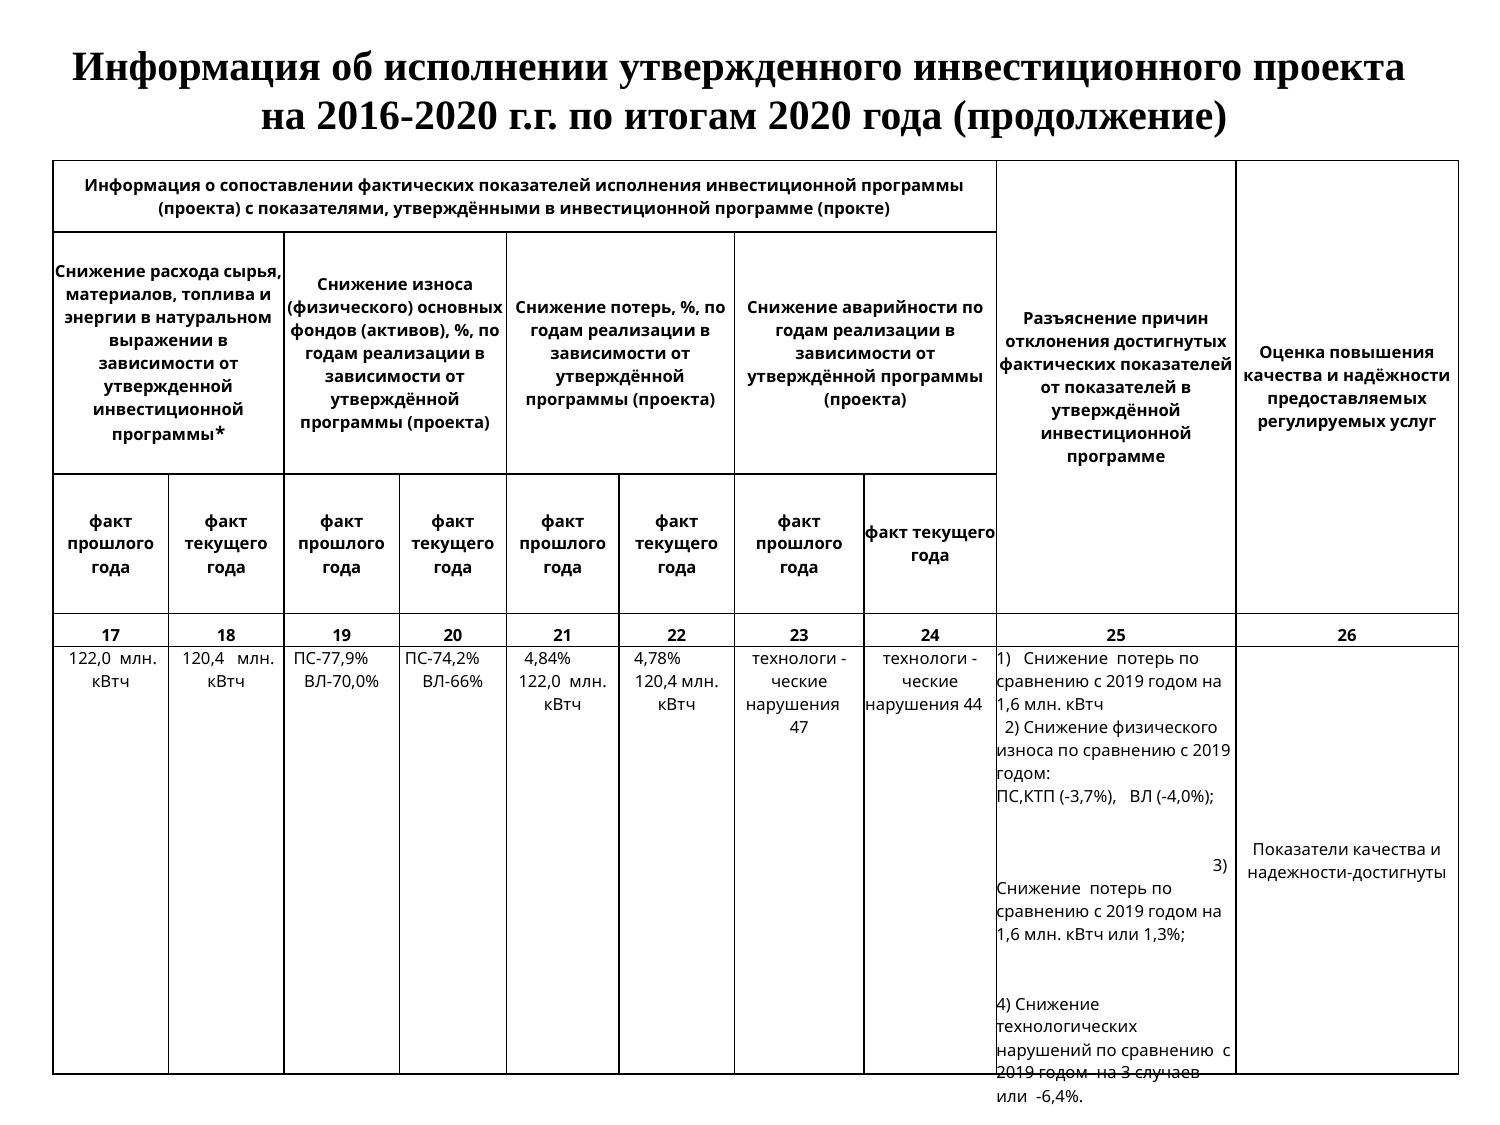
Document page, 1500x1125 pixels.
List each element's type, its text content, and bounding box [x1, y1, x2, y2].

table_header Оценка повышения качества и надёжности предоставляемых регулируемых услуг [1237, 161, 1458, 613]
table_cell 4,84% 122,0 млн. кВтч [507, 647, 618, 1073]
table_cell ПС-77,9% ВЛ-70,0% [285, 647, 399, 1073]
table_cell факт текущего года [620, 475, 734, 613]
table_header Разъяснение причин отклонения достигнутых фактических показателей от показателей в утверждённой инвестиционной программе [997, 161, 1235, 613]
table_cell факт прошлого года [507, 475, 618, 613]
table_cell факт прошлого года [735, 475, 863, 613]
text_box Информация об исполнении утвержденного инвестиционного проекта на 2016-2020 г.г. по итогам 2020 года (продолжение) [29, 30, 1459, 146]
table_header Информация о сопоставлении фактических показателей исполнения инвестиционной программы (проекта) с показателями, утверждёнными в инвестиционной программе (прокте) [54, 161, 996, 231]
table_cell Показатели качества и надежности-достигнуты [1237, 647, 1458, 1073]
table_cell факт прошлого года [54, 475, 168, 613]
table_cell технологи -ческие нарушения 44 [865, 647, 996, 1073]
table_cell Снижение износа (физического) основных фондов (активов), %, по годам реализации в зависимости от утверждённой программы (проекта) [285, 233, 506, 473]
table_cell Снижение аварийности по годам реализации в зависимости от утверждённой программы (проекта) [735, 233, 996, 473]
table_cell факт текущего года [169, 475, 283, 613]
table_cell факт прошлого года [285, 475, 399, 613]
table_cell 18 [169, 614, 283, 646]
table_cell 20 [400, 614, 506, 646]
table_cell 122,0 млн. кВтч [54, 647, 168, 1073]
table_cell Снижение потерь, %, по годам реализации в зависимости от утверждённой программы (проекта) [507, 233, 734, 473]
table_cell 23 [735, 614, 863, 646]
table_cell факт текущего года [865, 475, 996, 613]
table_cell 24 [865, 614, 996, 646]
table_cell технологи -ческие нарушения 47 [735, 647, 863, 1073]
table_cell 26 [1237, 614, 1458, 646]
table_cell 25 [997, 614, 1235, 646]
table_cell факт текущего года [400, 475, 506, 613]
table_cell ПС-74,2% ВЛ-66% [400, 647, 506, 1073]
table_cell 19 [285, 614, 399, 646]
table_cell 120,4 млн. кВтч [169, 647, 283, 1073]
table_cell 1) Снижение потерь по сравнению с 2019 годом на 1,6 млн. кВтч 2) Снижение физического износа по сравнению с 2019 годом: ПС,КТП (-3,7%), ВЛ (-4,0%); 3) Снижение потерь по сравнению с 2019 годом на 1,6 млн. кВтч или 1,3%; 4) Снижение технологических нарушений по сравнению с 2019 годом на 3 случаев или -6,4%. [997, 647, 1235, 1073]
table_cell 22 [620, 614, 734, 646]
table_cell 17 [54, 614, 168, 646]
table_cell 21 [507, 614, 618, 646]
table_cell 4,78% 120,4 млн. кВтч [620, 647, 734, 1073]
table_cell Снижение расхода сырья, материалов, топлива и энергии в натуральном выражении в зависимости от утвержденной инвестиционной программы* [54, 233, 283, 473]
